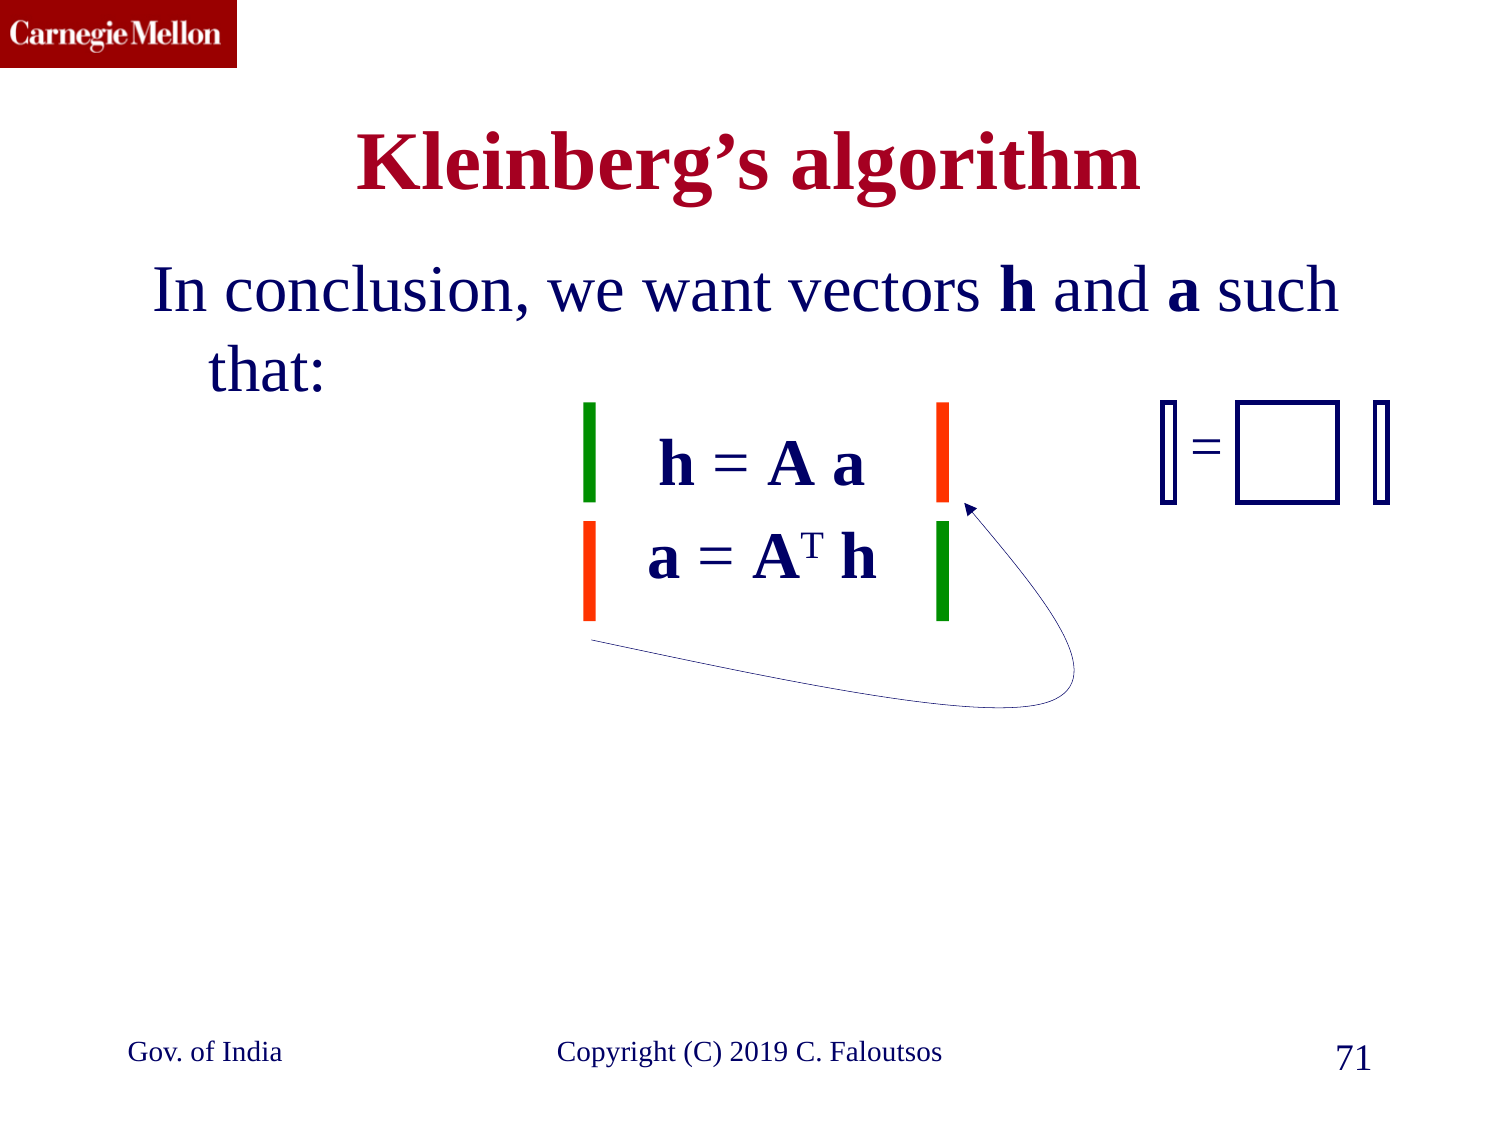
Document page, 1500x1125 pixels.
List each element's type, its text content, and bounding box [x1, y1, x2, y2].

text_box [583, 521, 596, 622]
list In conclusion, we want vectors h and a such that: h = A a a = AT h [137, 237, 1388, 1001]
title Kleinberg’s algorithm [112, 99, 1388, 213]
slide_number 71 [1074, 1024, 1388, 1101]
text_box [591, 502, 1075, 708]
picture [0, 0, 237, 68]
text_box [1162, 400, 1388, 503]
footer Copyright (C) 2019 C. Faloutsos [512, 1024, 988, 1101]
text_box [583, 402, 596, 503]
text_box [936, 402, 949, 503]
slide_number Gov. of India [112, 1024, 426, 1101]
